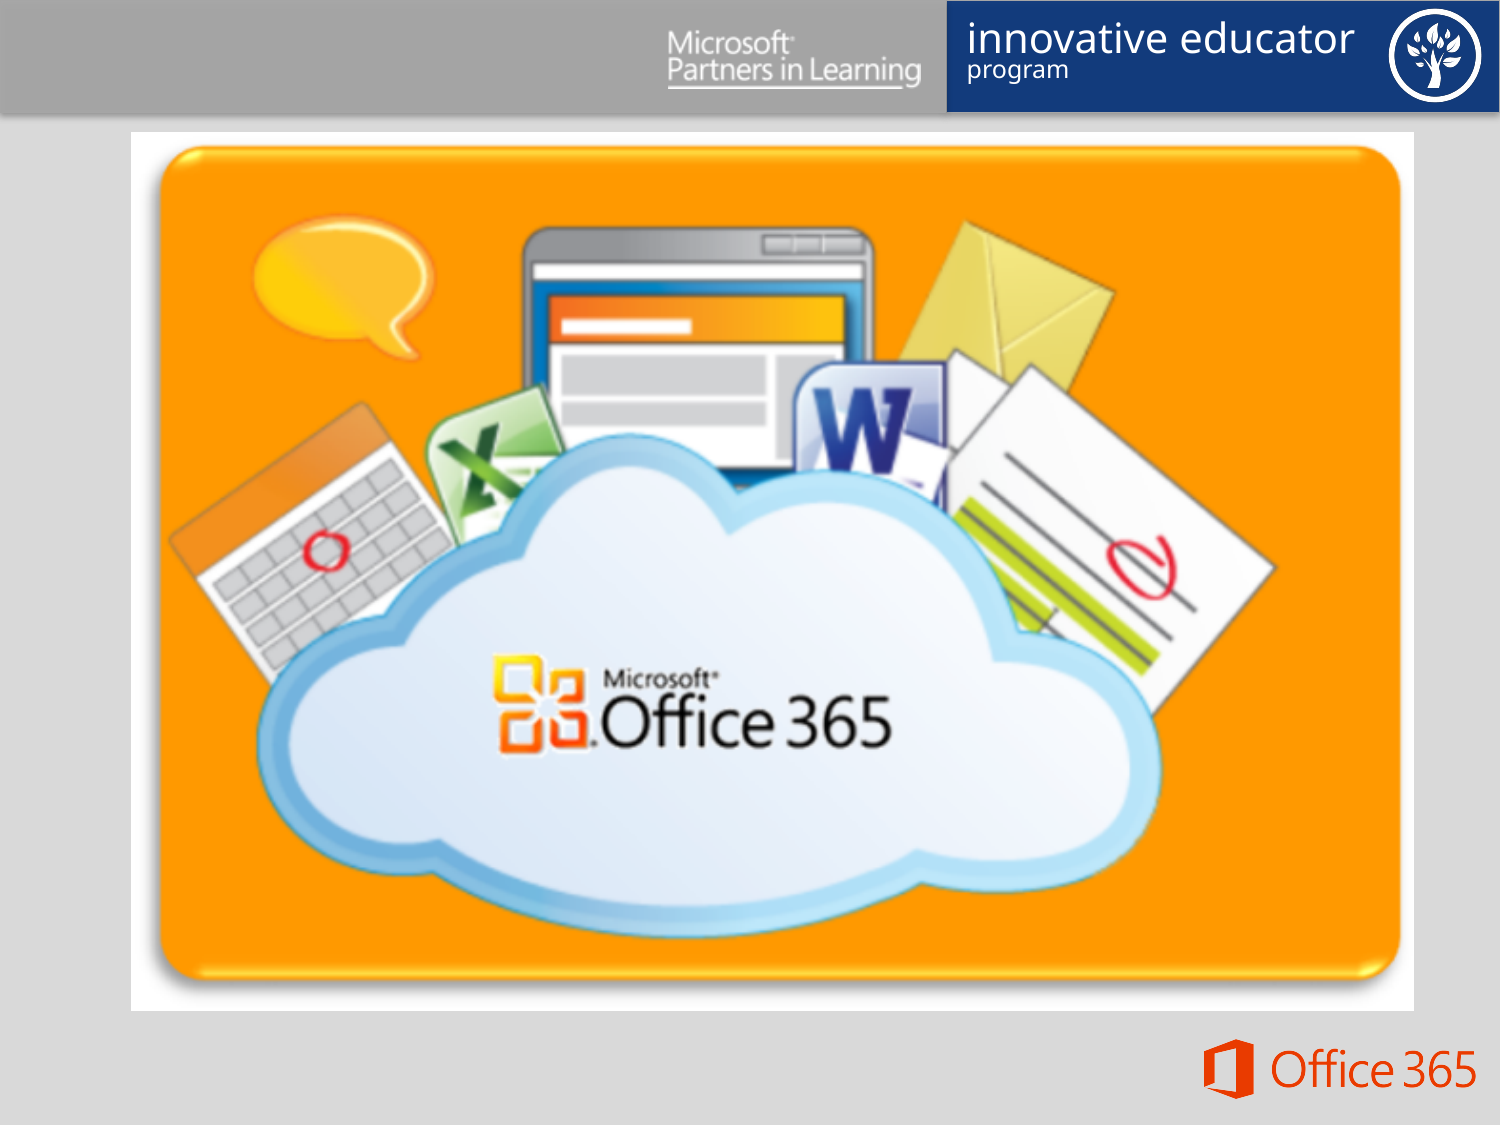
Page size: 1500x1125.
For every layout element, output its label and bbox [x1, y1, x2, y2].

picture [131, 132, 1414, 1011]
picture [1178, 1013, 1500, 1125]
picture [668, 29, 921, 89]
picture [1388, 8, 1482, 103]
